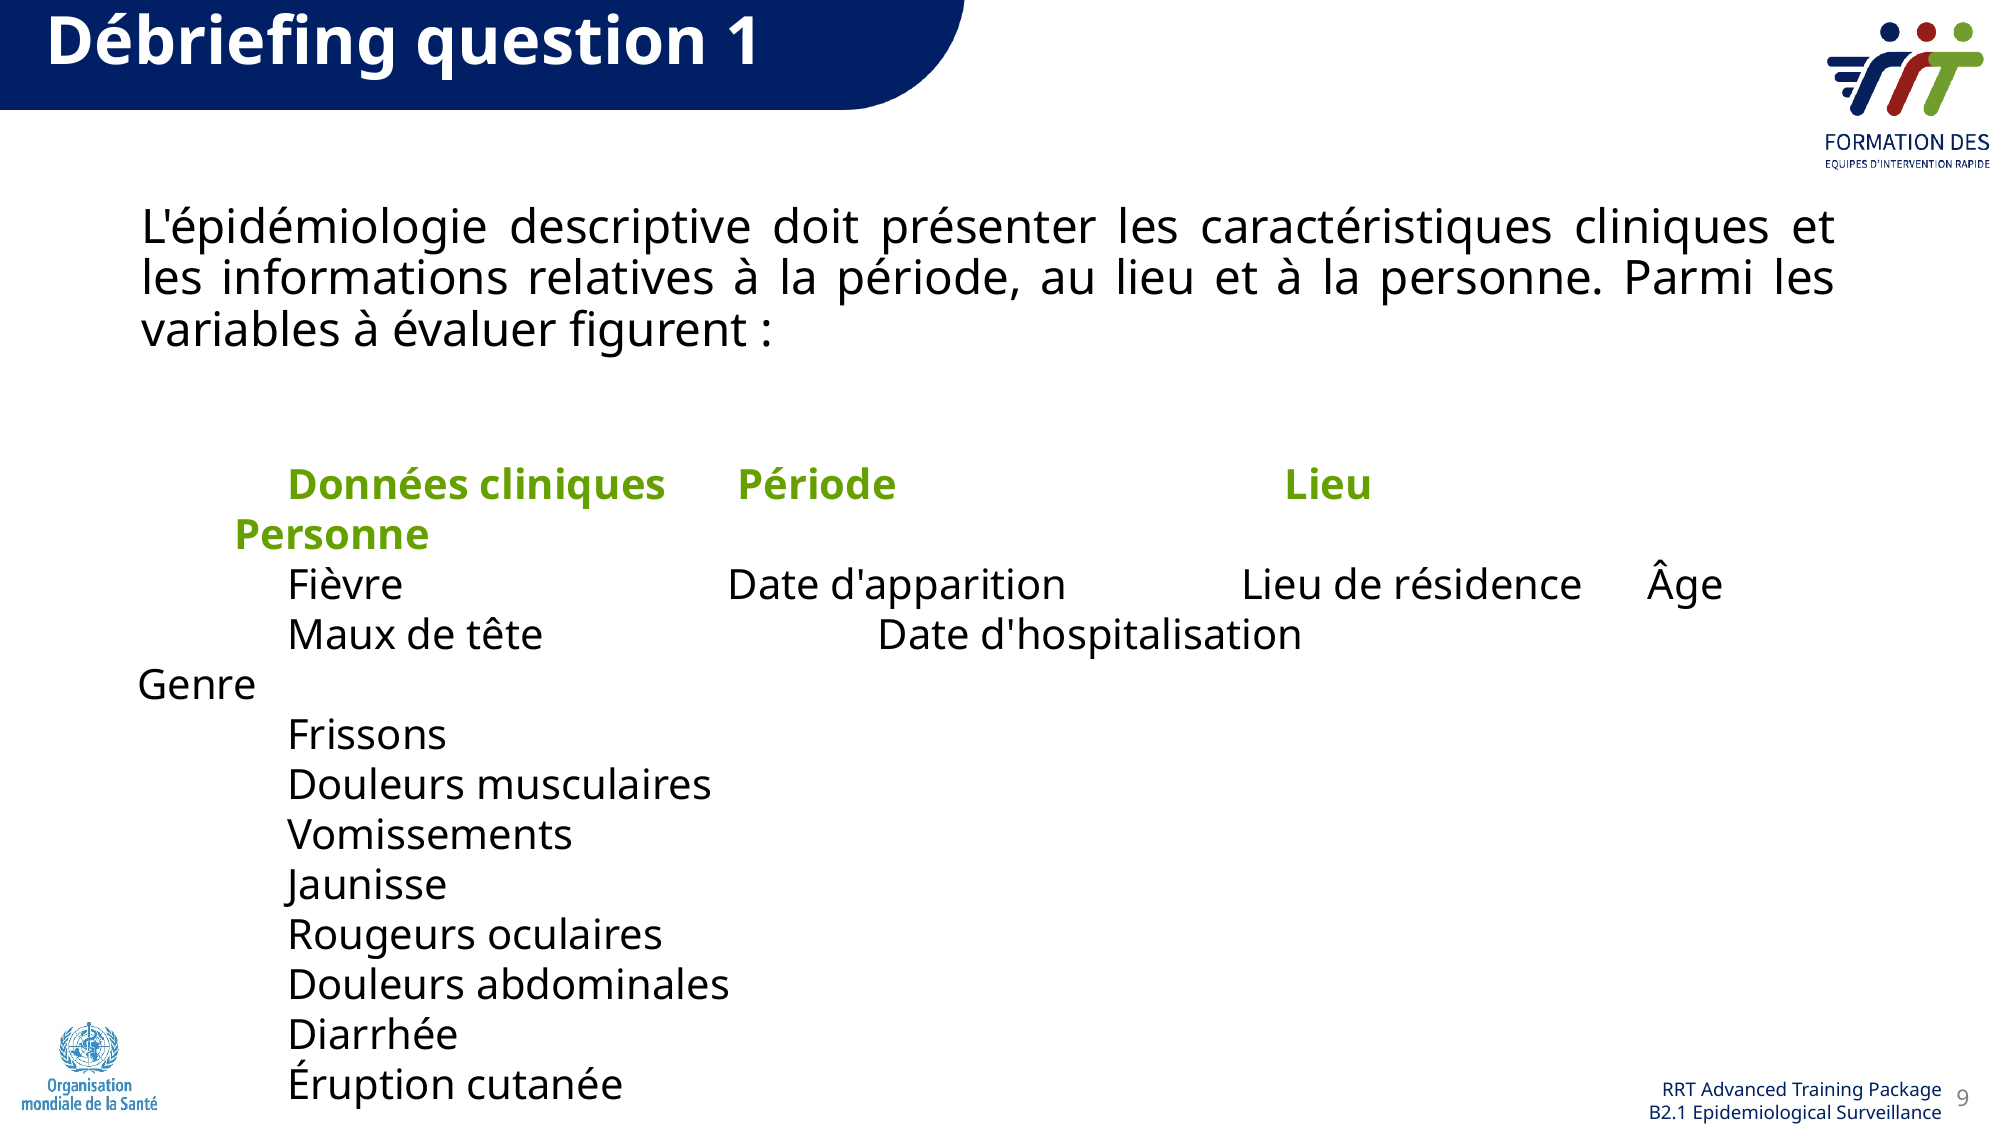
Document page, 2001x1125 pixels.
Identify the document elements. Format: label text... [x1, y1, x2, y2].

picture [0, 0, 965, 110]
title Débriefing question 1 [37, 0, 813, 107]
list L'épidémiologie descriptive doit présenter les caractéristiques cliniques et les informations relatives à la période, au lieu et à la personne. Parmi les variables à évaluer figurent : [133, 194, 1847, 362]
picture [20, 1020, 122, 1111]
picture [1825, 21, 1990, 170]
text_box Données cliniques Période Lieu Personne Fièvre Date d'apparition Lieu de résidence Âge Maux de tête Date d'hospitalisation Genre Frissons Douleurs musculaires Vomissements Jaunisse Rougeurs oculaires Douleurs abdominales Diarrhée Éruption cutanée [122, 450, 1785, 1116]
